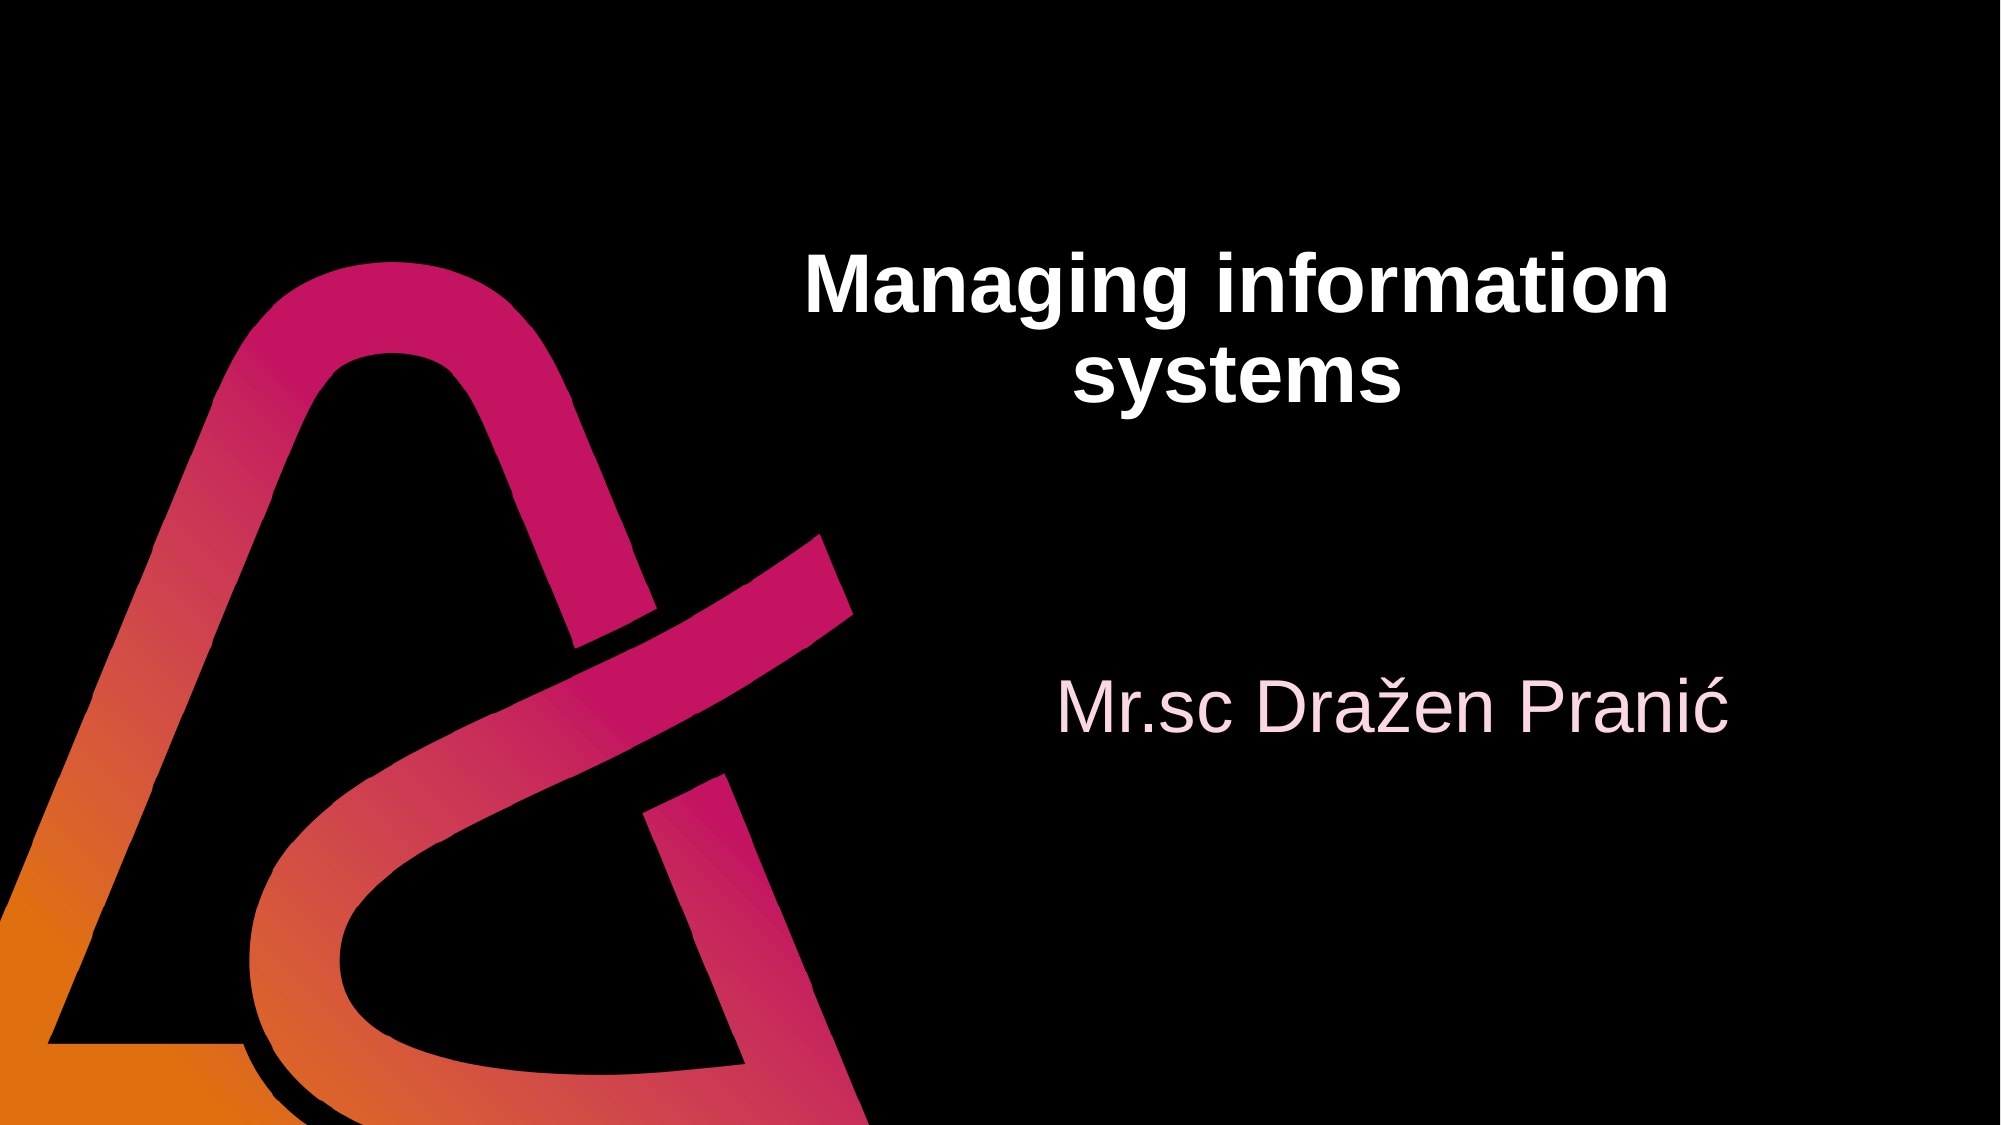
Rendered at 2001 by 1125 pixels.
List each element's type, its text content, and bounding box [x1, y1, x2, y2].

text_box Mr.sc Dražen Pranić [988, 649, 1797, 755]
title Managing information systems [720, 152, 1755, 509]
